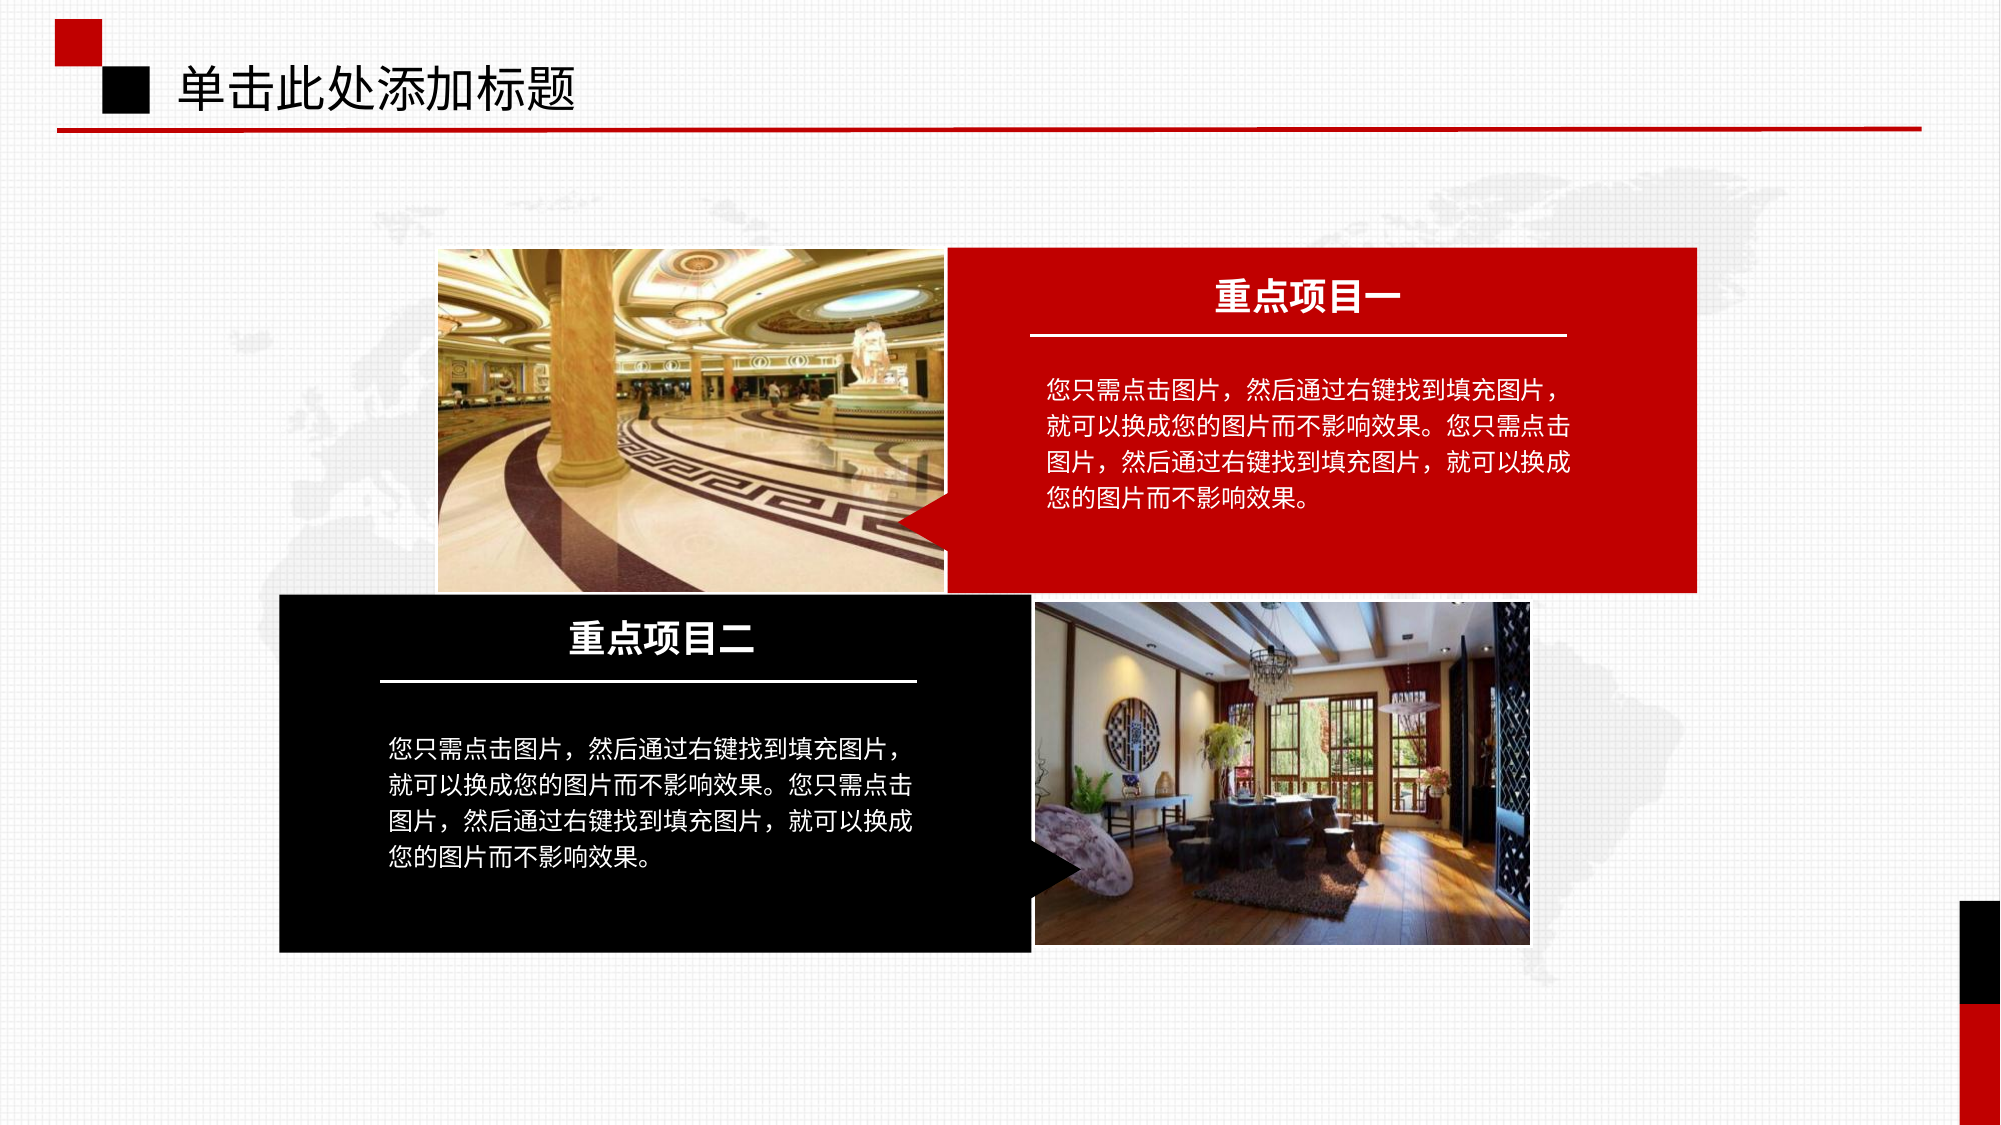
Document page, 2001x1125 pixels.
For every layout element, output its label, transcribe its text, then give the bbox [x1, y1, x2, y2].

text_box 单击此处添加标题 [161, 50, 700, 126]
text_box [101, 65, 151, 115]
picture [0, 0, 2001, 1125]
text_box [435, 247, 897, 594]
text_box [279, 594, 1082, 953]
text_box [54, 18, 103, 67]
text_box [897, 247, 1698, 594]
text_box [1082, 600, 1533, 948]
text_box [1959, 1005, 2000, 1125]
text_box [1959, 900, 2000, 1005]
